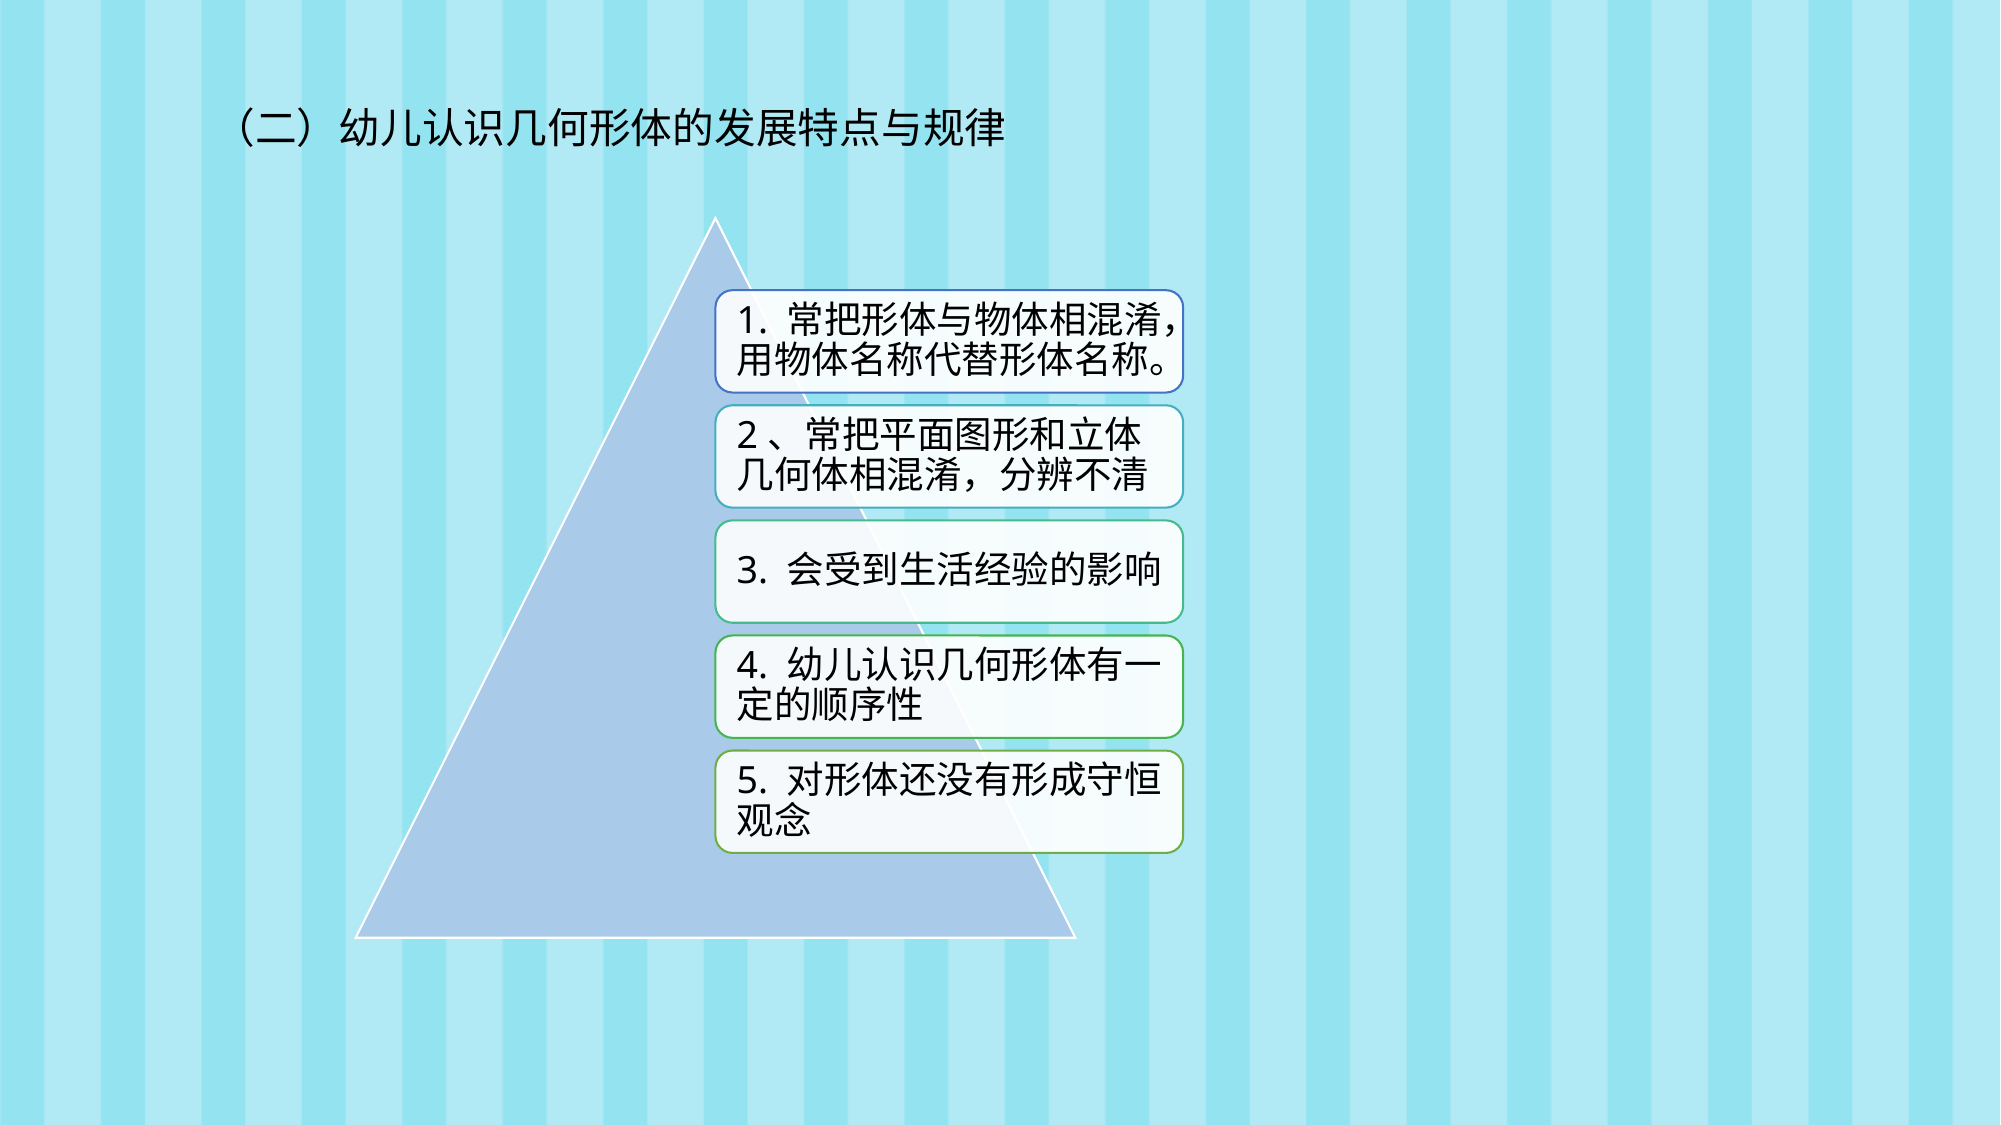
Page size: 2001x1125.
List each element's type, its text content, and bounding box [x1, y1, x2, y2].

text_box （二）幼儿认识几何形体的发展特点与规律 [198, 94, 1055, 160]
picture [0, 0, 2000, 1125]
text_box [229, 218, 1310, 938]
